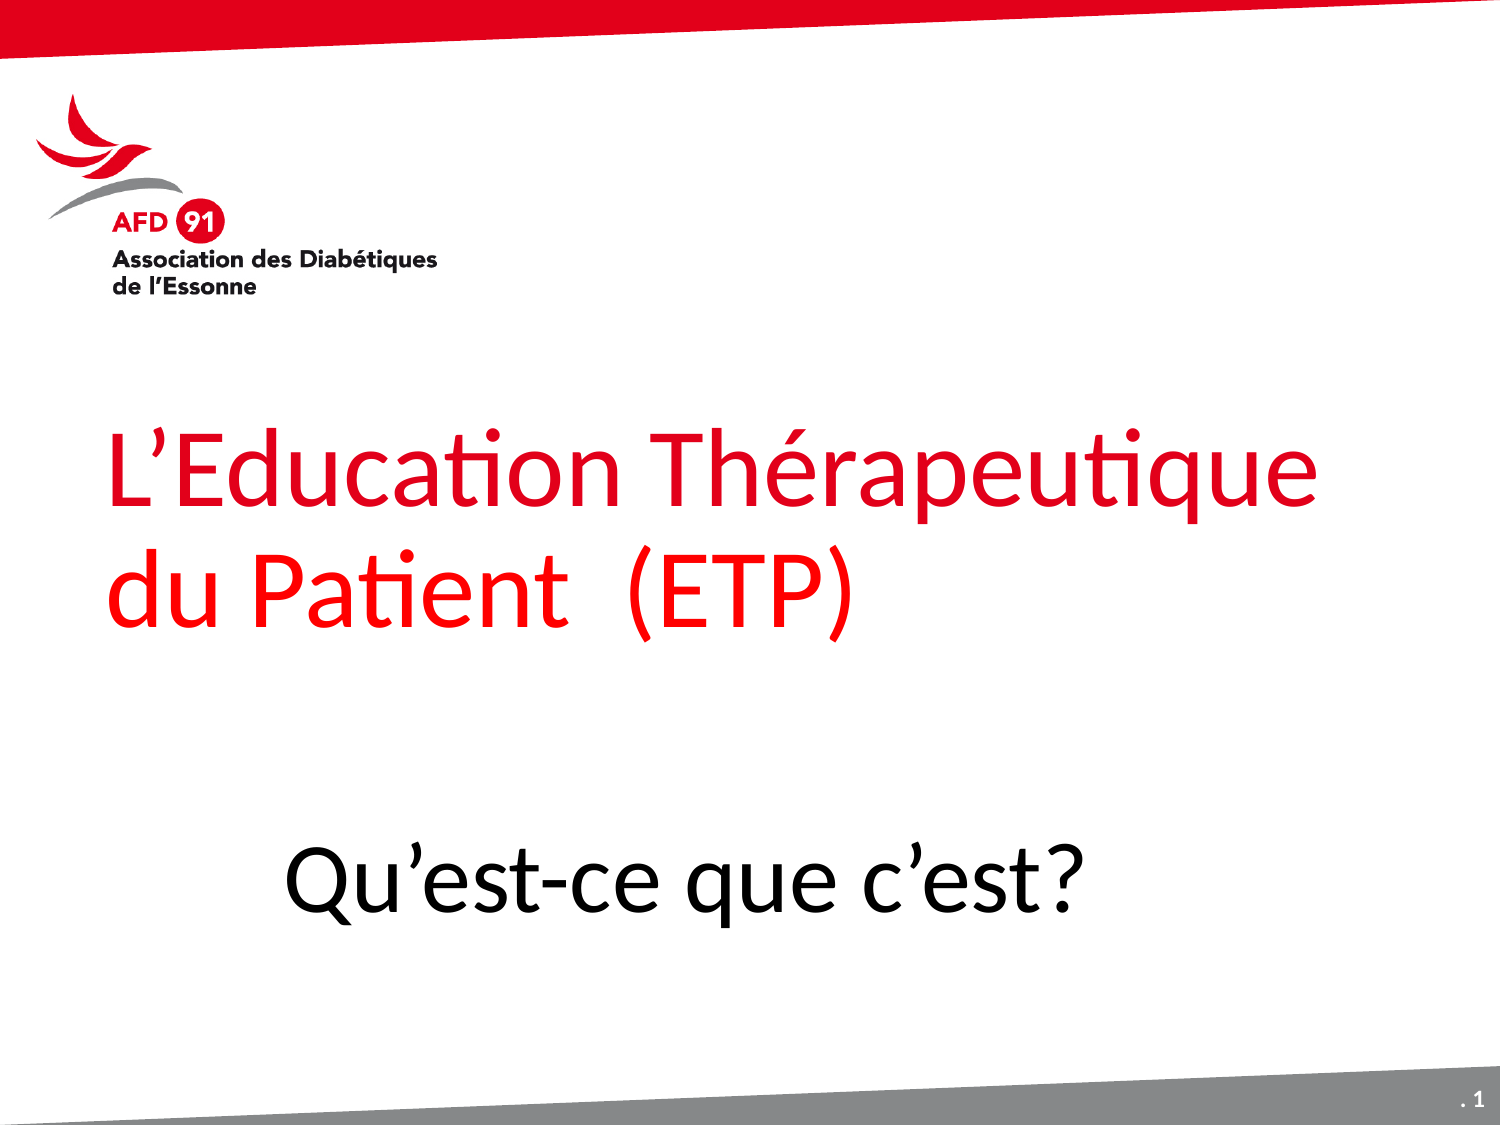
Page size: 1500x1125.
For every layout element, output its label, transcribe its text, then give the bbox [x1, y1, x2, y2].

slide_number . 1 [1162, 1067, 1500, 1125]
picture [35, 93, 440, 311]
list L’Education Thérapeutique du Patient (ETP) Qu’est-ce que c’est? [90, 310, 1438, 1084]
